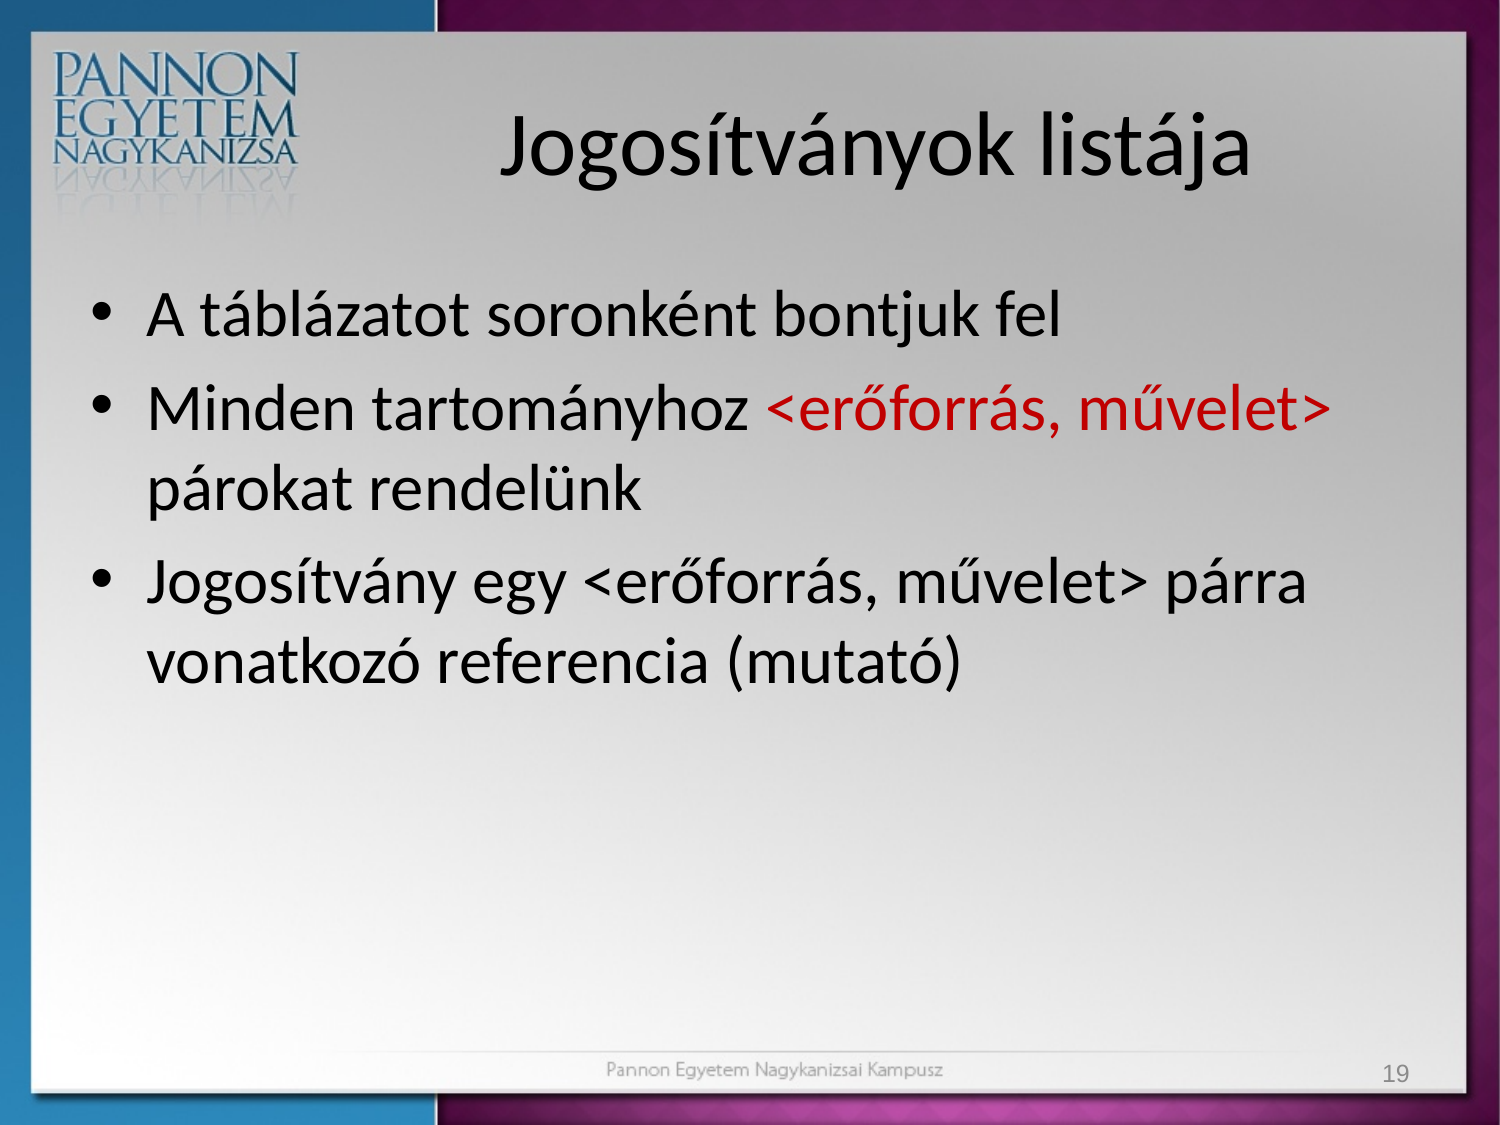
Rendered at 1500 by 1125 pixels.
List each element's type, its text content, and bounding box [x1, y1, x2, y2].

slide_number 19 [1074, 1042, 1425, 1103]
title Jogosítványok listája [328, 45, 1425, 233]
list A táblázatot soronként bontjuk fel Minden tartományhoz <erőforrás, művelet> párokat rendelünk Jogosítvány egy <erőforrás, művelet> párra vonatkozó referencia (mutató) [75, 262, 1425, 1038]
picture [0, 0, 1500, 1125]
